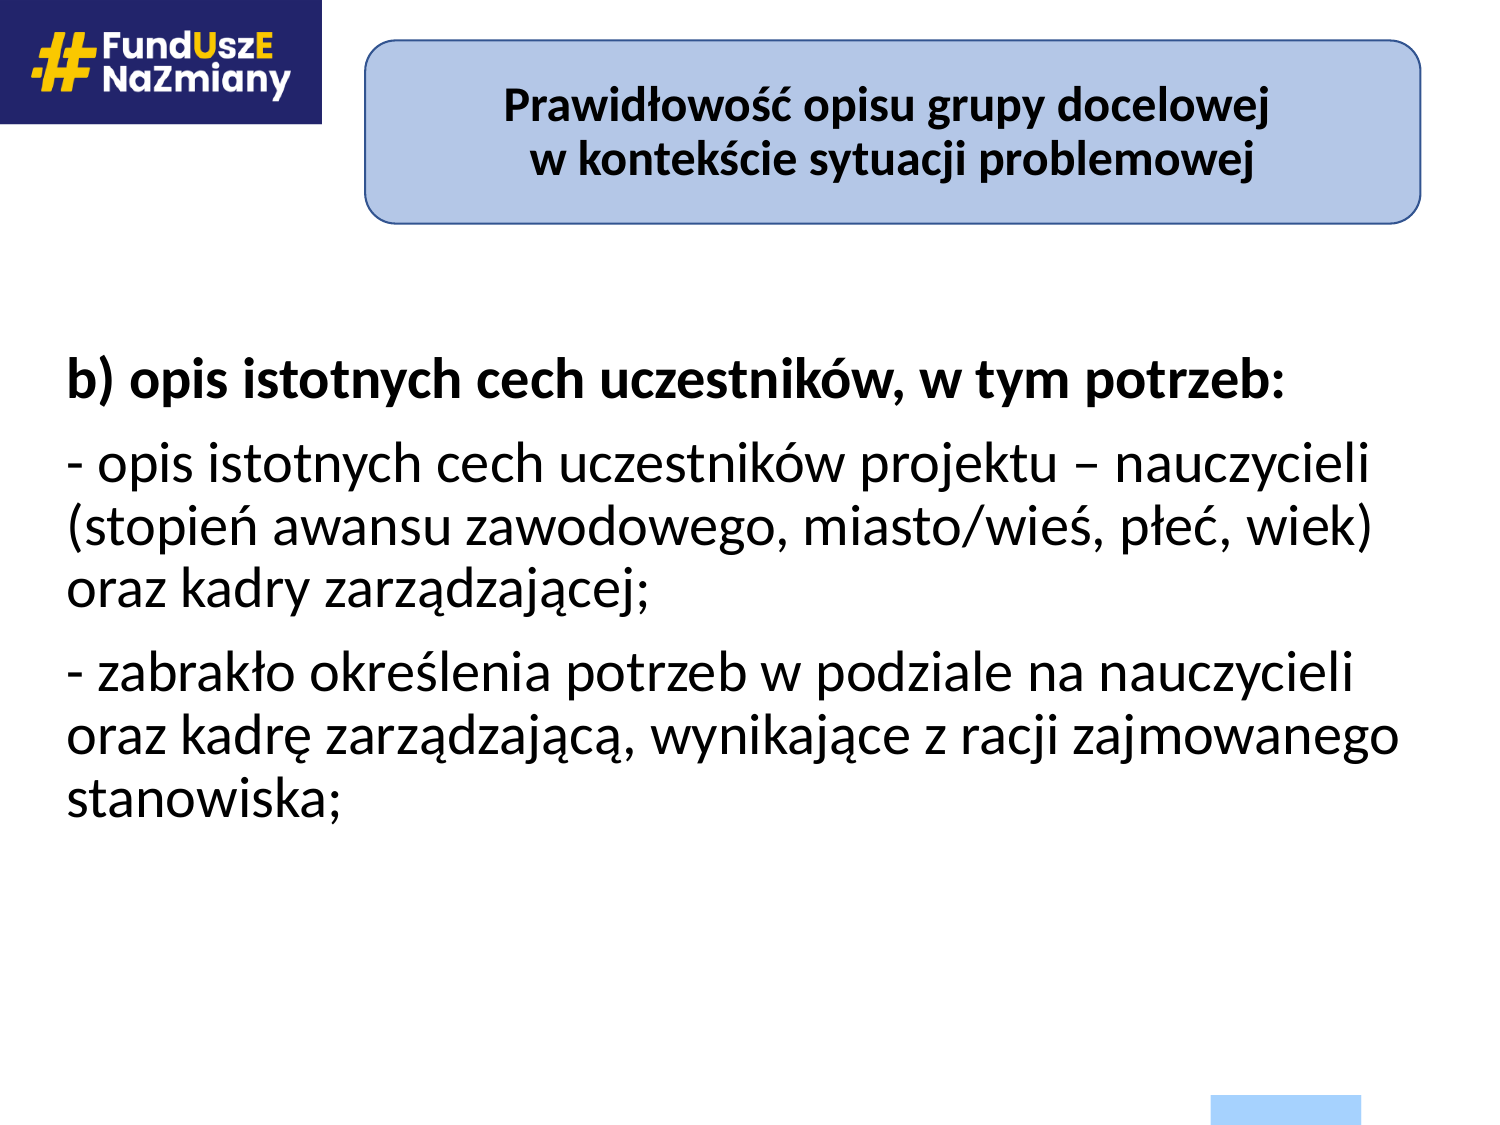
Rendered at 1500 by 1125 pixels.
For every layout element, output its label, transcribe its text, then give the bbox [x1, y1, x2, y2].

picture [0, 0, 1500, 1125]
list b) opis istotnych cech uczestników, w tym potrzeb: - opis istotnych cech uczestników projektu – nauczycieli (stopień awansu zawodowego, miasto/wieś, płeć, wiek) oraz kadry zarządzającej; - zabrakło określenia potrzeb w podziale na nauczycieli oraz kadrę zarządzającą, wynikające z racji zajmowanego stanowiska; [51, 340, 1449, 1051]
text_box Prawidłowość opisu grupy docelowej w kontekście sytuacji problemowej [364, 39, 1422, 225]
